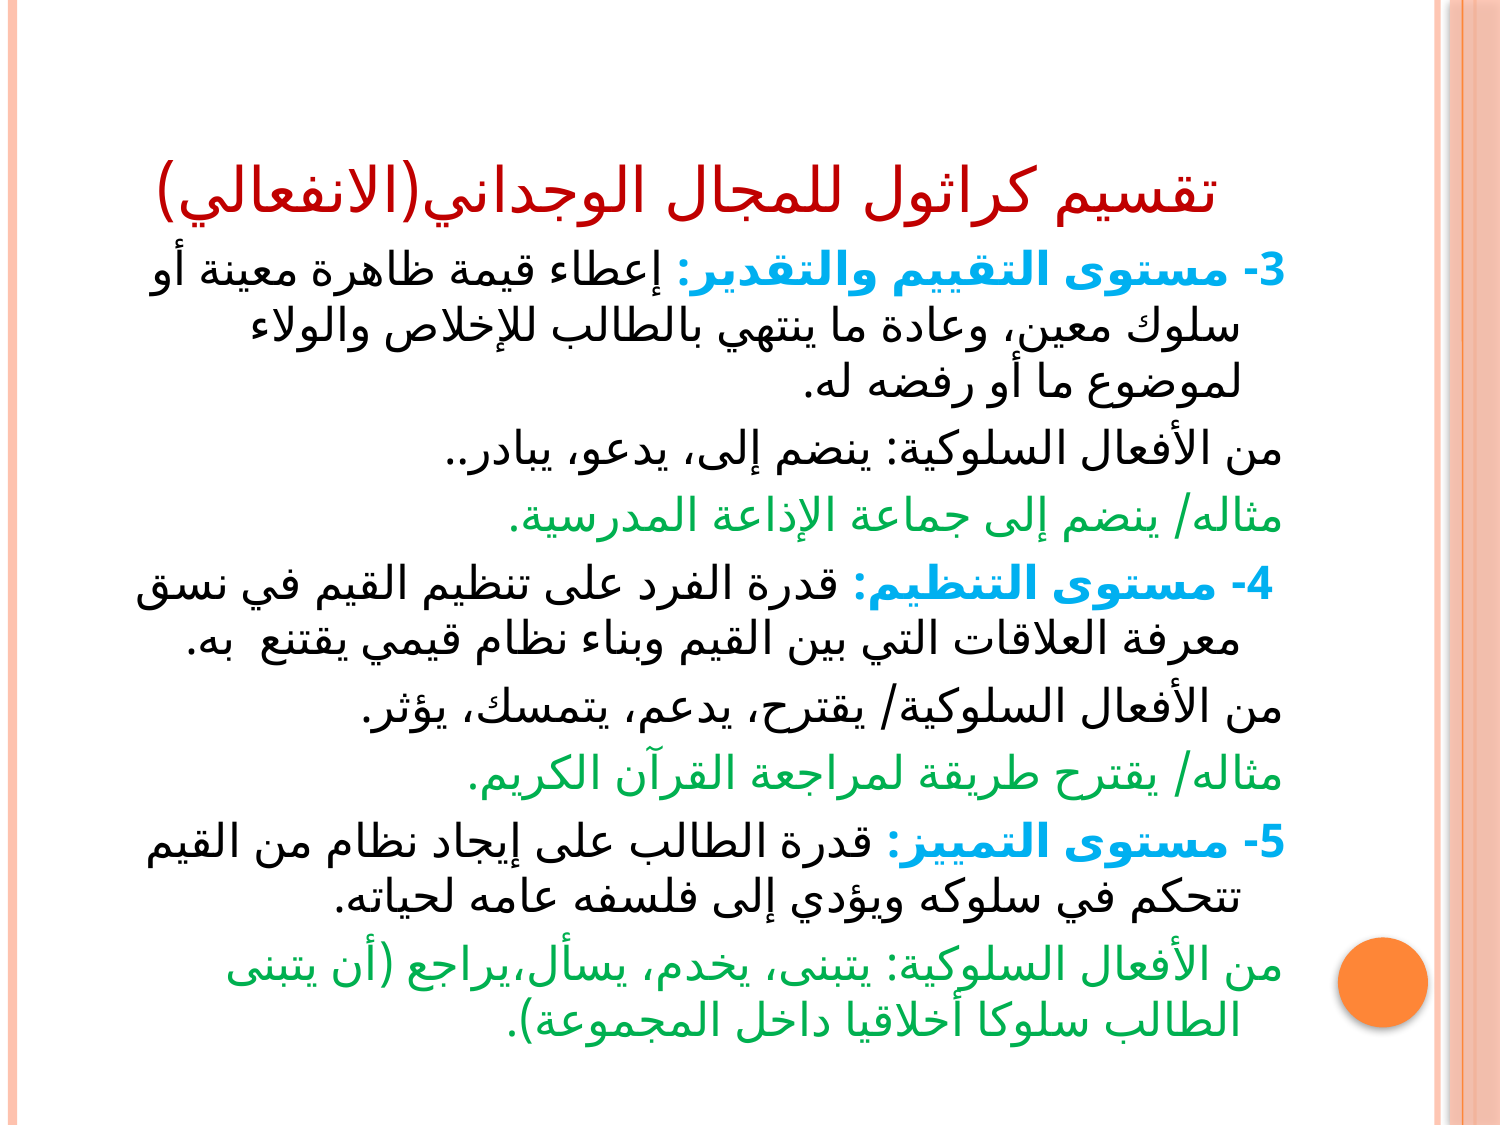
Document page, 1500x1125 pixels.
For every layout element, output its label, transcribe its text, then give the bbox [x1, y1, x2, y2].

title تقسيم كراثول للمجال الوجداني(الانفعالي) [75, 45, 1300, 231]
list 3- مستوى التقييم والتقدير: إعطاء قيمة ظاهرة معينة أو سلوك معين، وعادة ما ينتهي بالطالب للإخلاص والولاء لموضوع ما أو رفضه له. من الأفعال السلوكية: ينضم إلى، يدعو، يبادر.. مثاله/ ينضم إلى جماعة الإذاعة المدرسية. 4- مستوى التنظيم: قدرة الفرد على تنظيم القيم في نسق معرفة العلاقات التي بين القيم وبناء نظام قيمي يقتنع به. من الأفعال السلوكية/ يقترح، يدعم، يتمسك، يؤثر. مثاله/ يقترح طريقة لمراجعة القرآن الكريم. 5- مستوى التمييز: قدرة الطالب على إيجاد نظام من القيم تتحكم في سلوكه ويؤدي إلى فلسفه عامه لحياته. من الأفعال السلوكية: يتبنى، يخدم، يسأل،يراجع (أن يتبنى الطالب سلوكا أخلاقيا داخل المجموعة). [75, 231, 1300, 1062]
